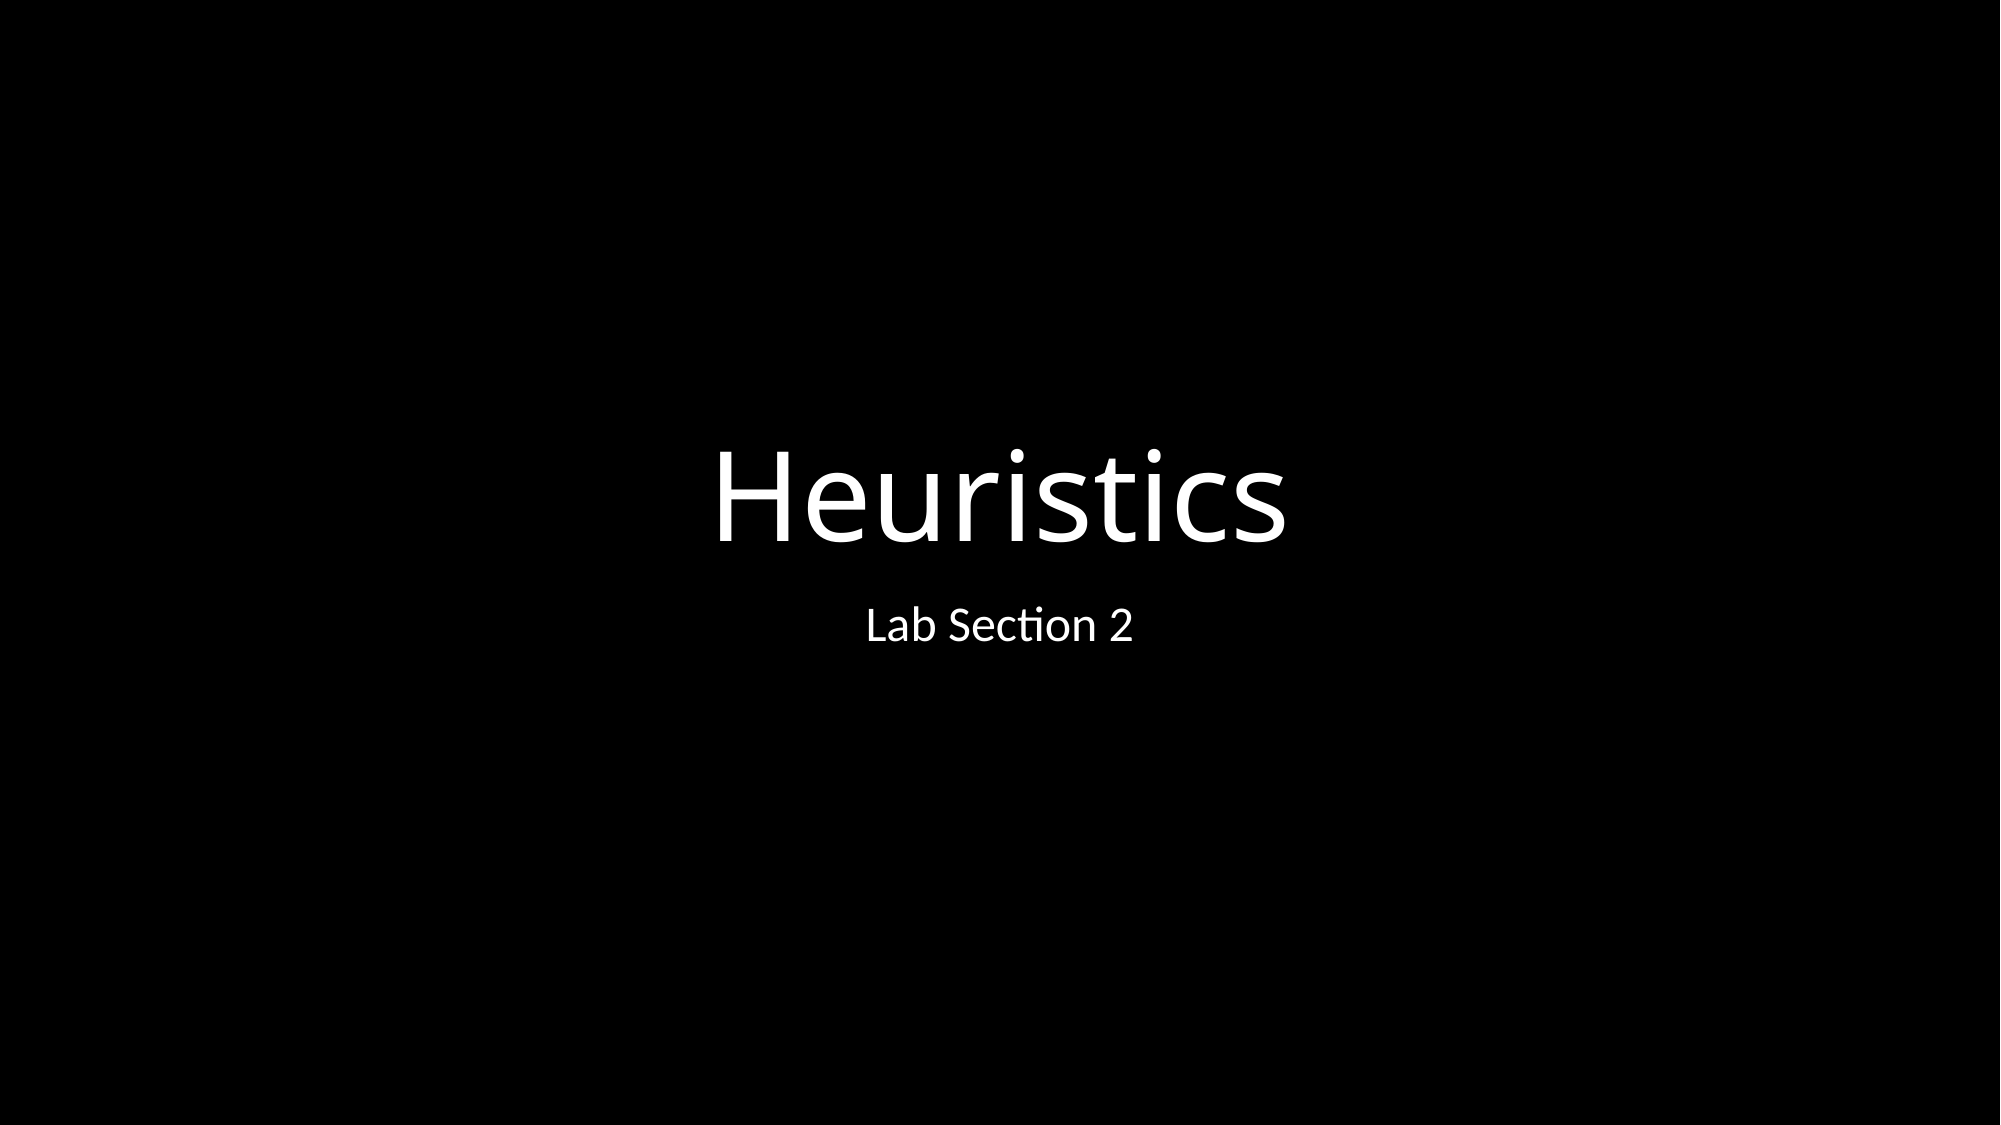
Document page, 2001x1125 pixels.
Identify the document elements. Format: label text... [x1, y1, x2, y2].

subtitle Lab Section 2 [249, 590, 1750, 863]
title Heuristics [249, 184, 1750, 576]
